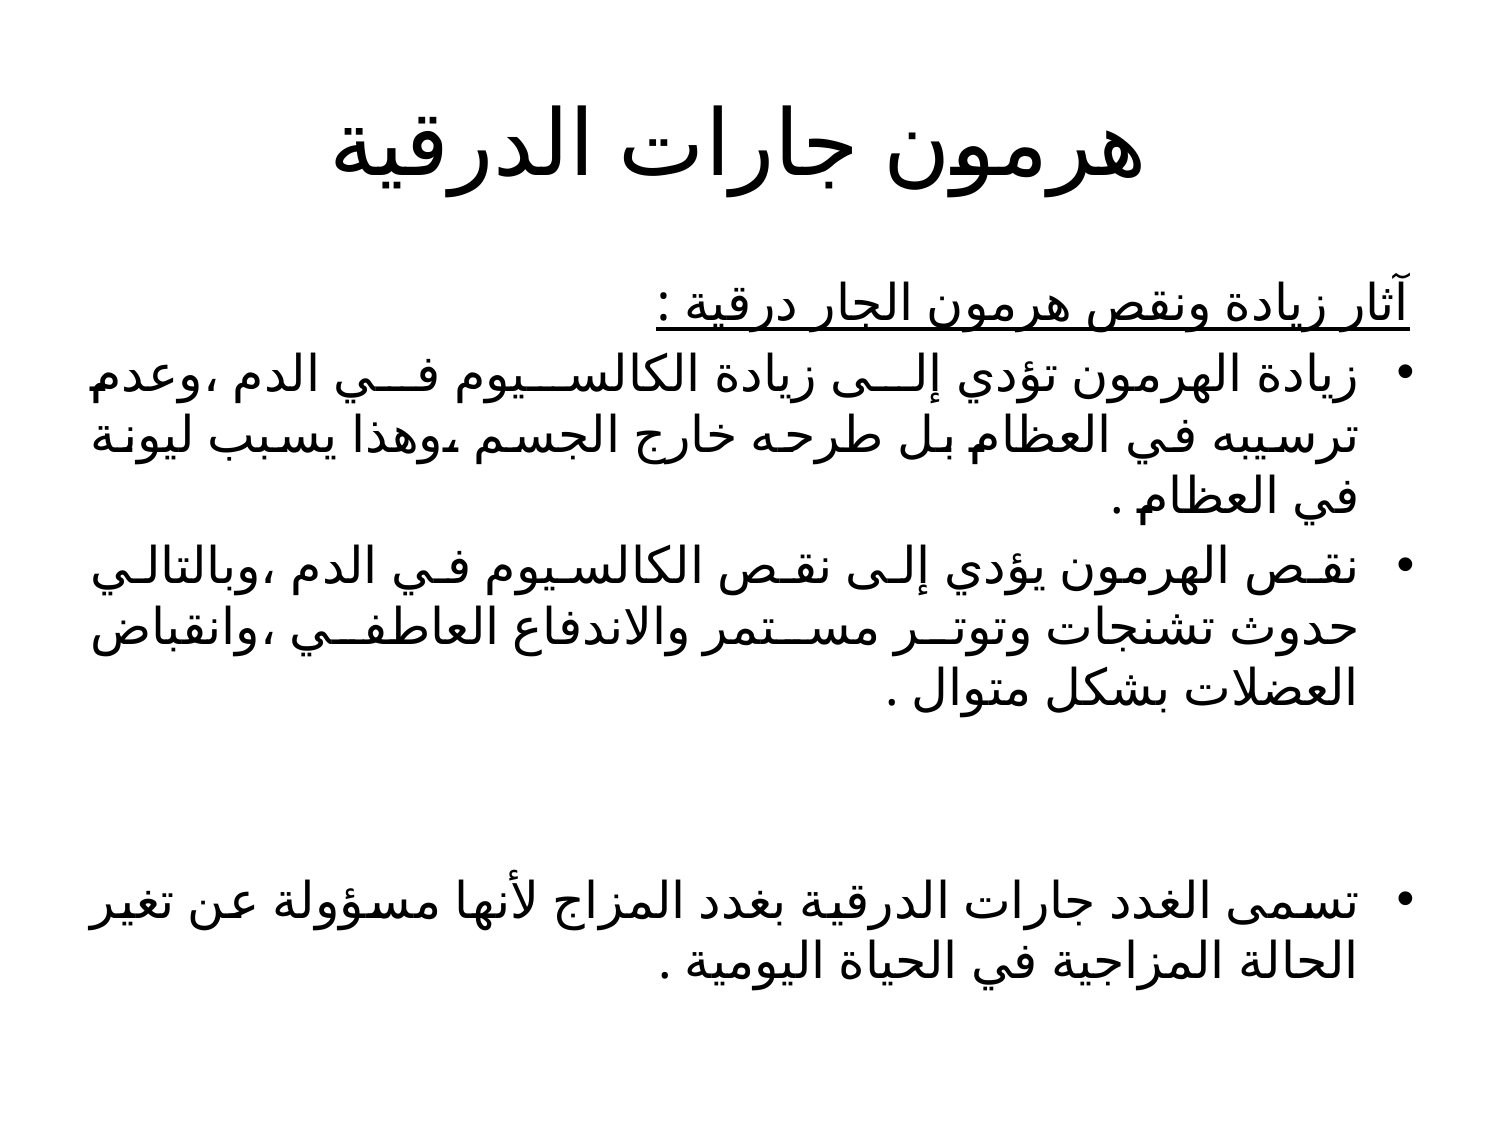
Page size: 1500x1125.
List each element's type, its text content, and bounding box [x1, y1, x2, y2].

list آثار زيادة ونقص هرمون الجار درقية : زيادة الهرمون تؤدي إلى زيادة الكالسيوم في الدم ،وعدم ترسيبه في العظام بل طرحه خارج الجسم ،وهذا يسبب ليونة في العظام . نقص الهرمون يؤدي إلى نقص الكالسيوم في الدم ،وبالتالي حدوث تشنجات وتوتر مستمر والاندفاع العاطفي ،وانقباض العضلات بشكل متوال . تسمى الغدد جارات الدرقية بغدد المزاج لأنها مسؤولة عن تغير الحالة المزاجية في الحياة اليومية . [75, 262, 1425, 1005]
title هرمون جارات الدرقية [75, 45, 1425, 233]
